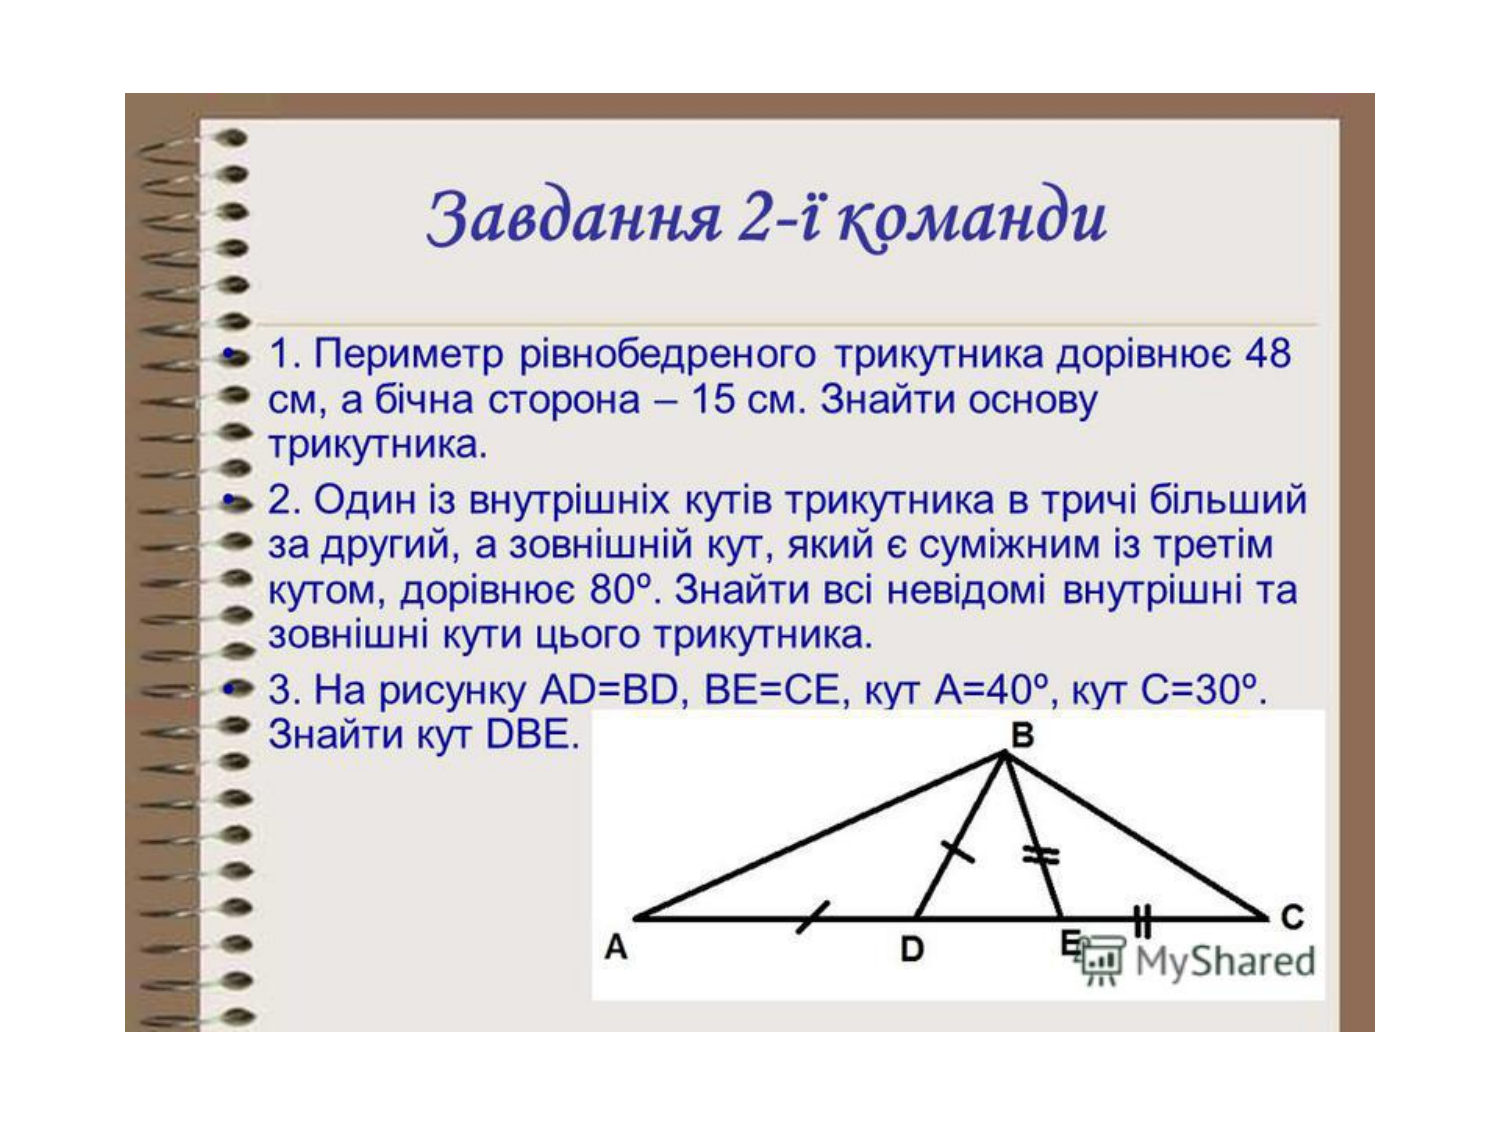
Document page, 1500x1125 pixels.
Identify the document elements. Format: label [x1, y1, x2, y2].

picture [124, 93, 1376, 1032]
